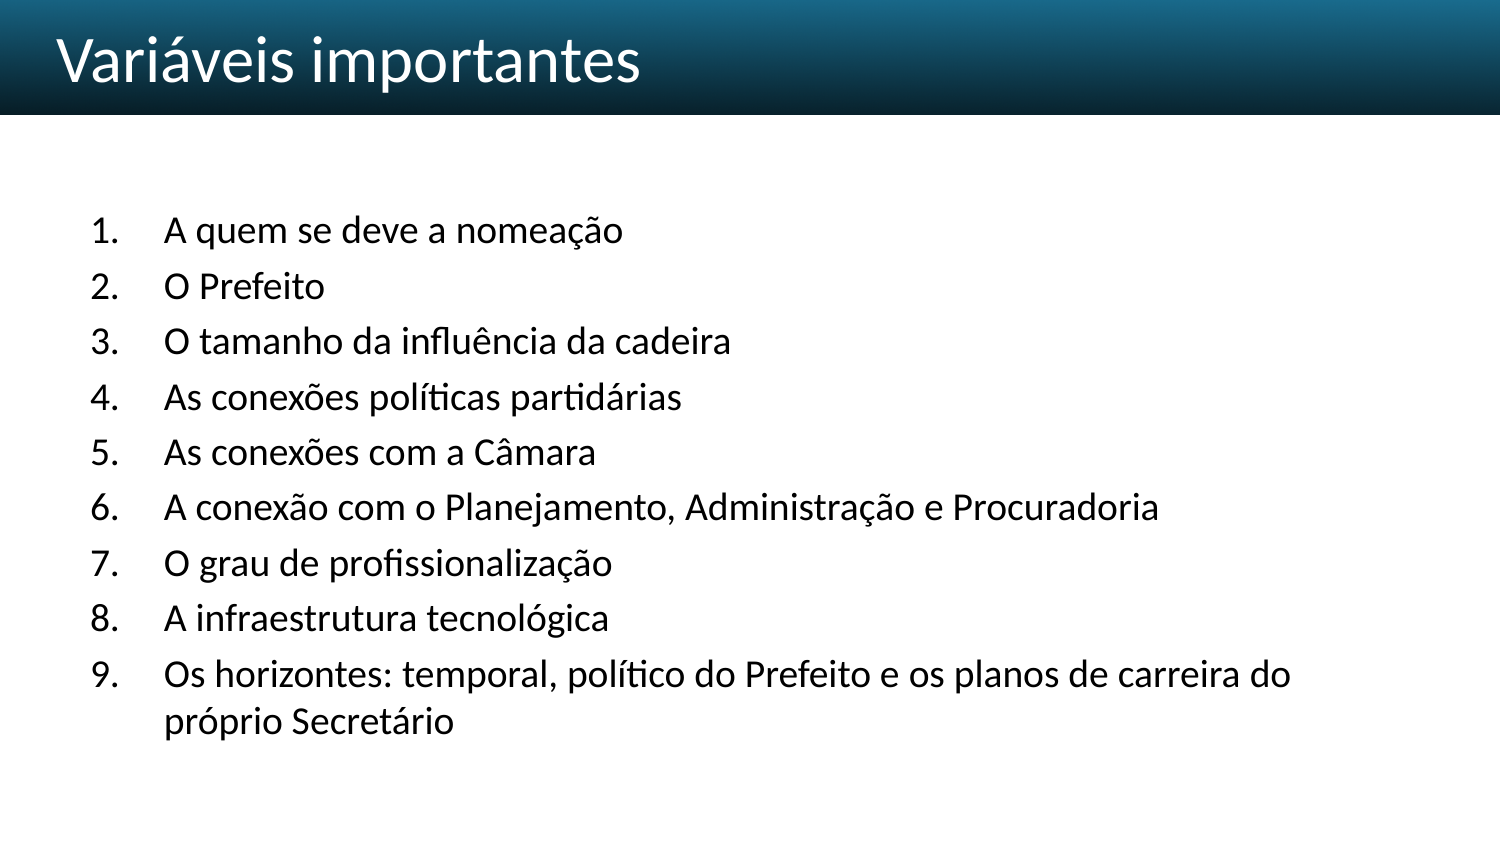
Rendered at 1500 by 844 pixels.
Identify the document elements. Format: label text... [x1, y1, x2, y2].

picture [0, 0, 1500, 115]
title Variáveis importantes [41, 20, 1471, 92]
list A quem se deve a nomeação O Prefeito O tamanho da influência da cadeira As conexões políticas partidárias As conexões com a Câmara A conexão com o Planejamento, Administração e Procuradoria O grau de profissionalização A infraestrutura tecnológica Os horizontes: temporal, político do Prefeito e os planos de carreira do próprio Secretário [75, 196, 1425, 754]
